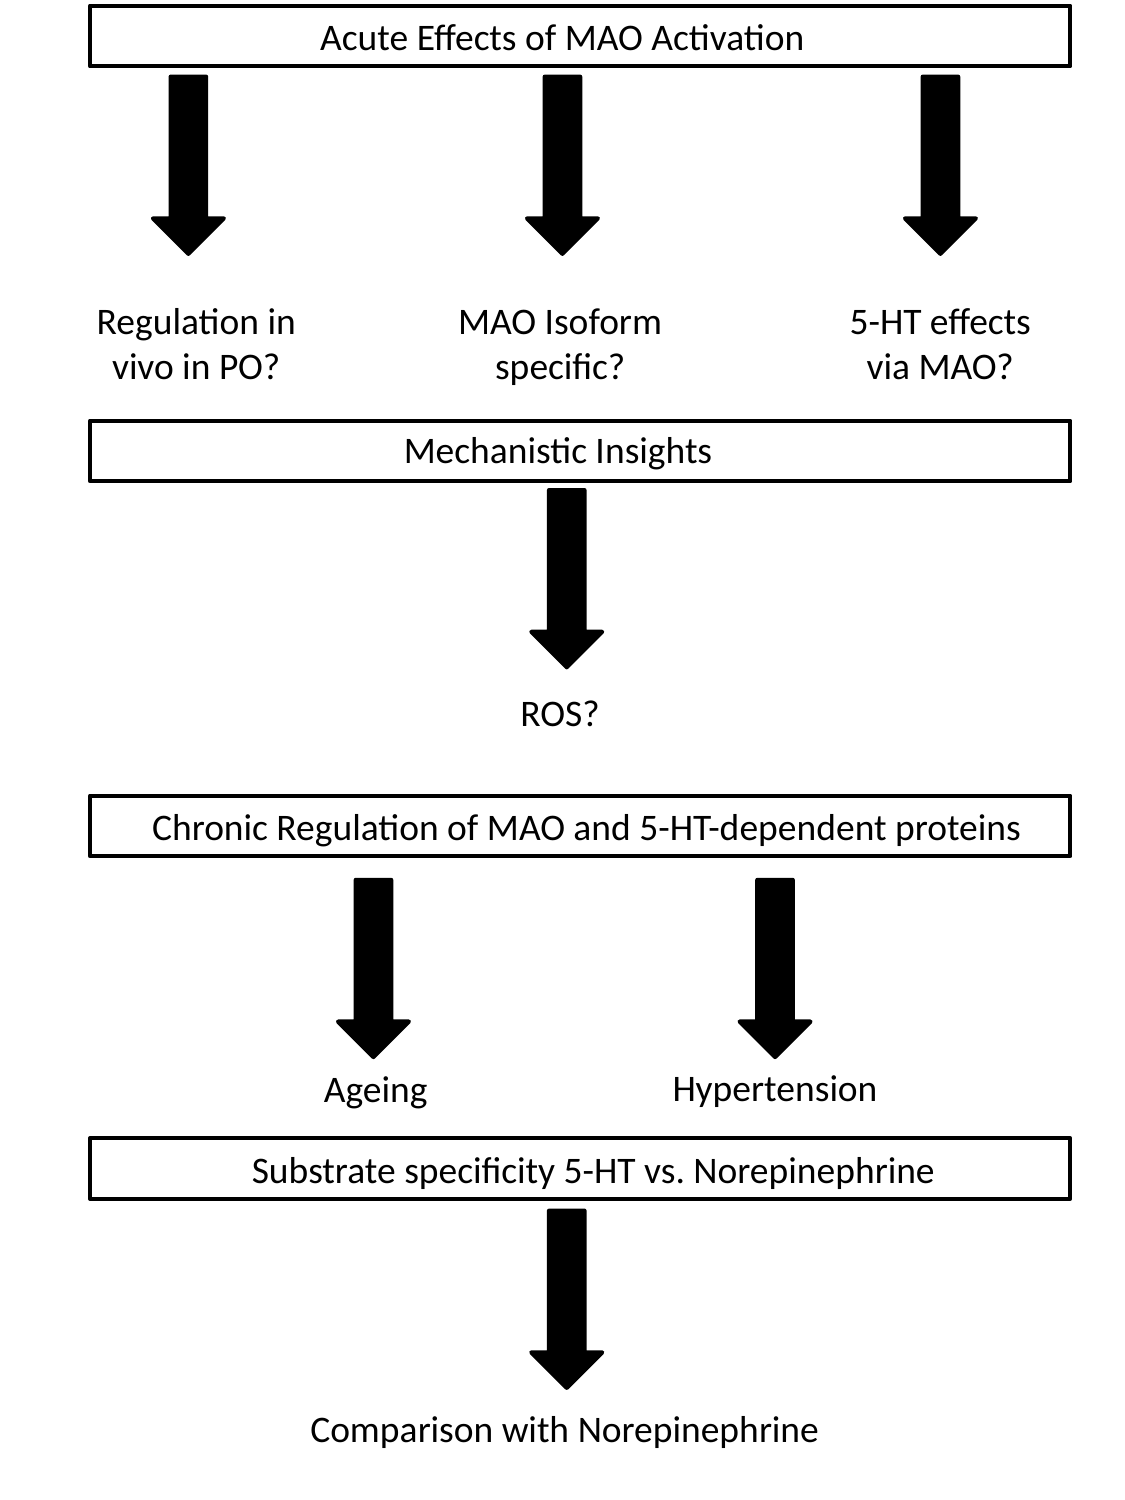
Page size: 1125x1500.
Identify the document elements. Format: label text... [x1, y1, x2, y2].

text_box [737, 877, 813, 1057]
text_box ROS? [430, 681, 691, 742]
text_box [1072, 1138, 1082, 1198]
text_box [151, 74, 226, 256]
text_box [525, 74, 600, 256]
text_box Regulation in vivo in PO? [66, 289, 327, 394]
text_box Hypertension [645, 1057, 905, 1117]
text_box [88, 1136, 1072, 1201]
text_box [88, 419, 1072, 483]
text_box MAO Isoform specific? [430, 289, 691, 394]
text_box Comparison with Norepinephrine [150, 1398, 980, 1458]
text_box [88, 4, 1072, 68]
text_box [336, 877, 411, 1057]
text_box [903, 74, 978, 256]
text_box Ageing [245, 1057, 506, 1118]
text_box 5-HT effects via MAO? [810, 289, 1071, 394]
text_box [529, 1208, 605, 1390]
text_box [88, 794, 1072, 858]
text_box [529, 488, 605, 670]
